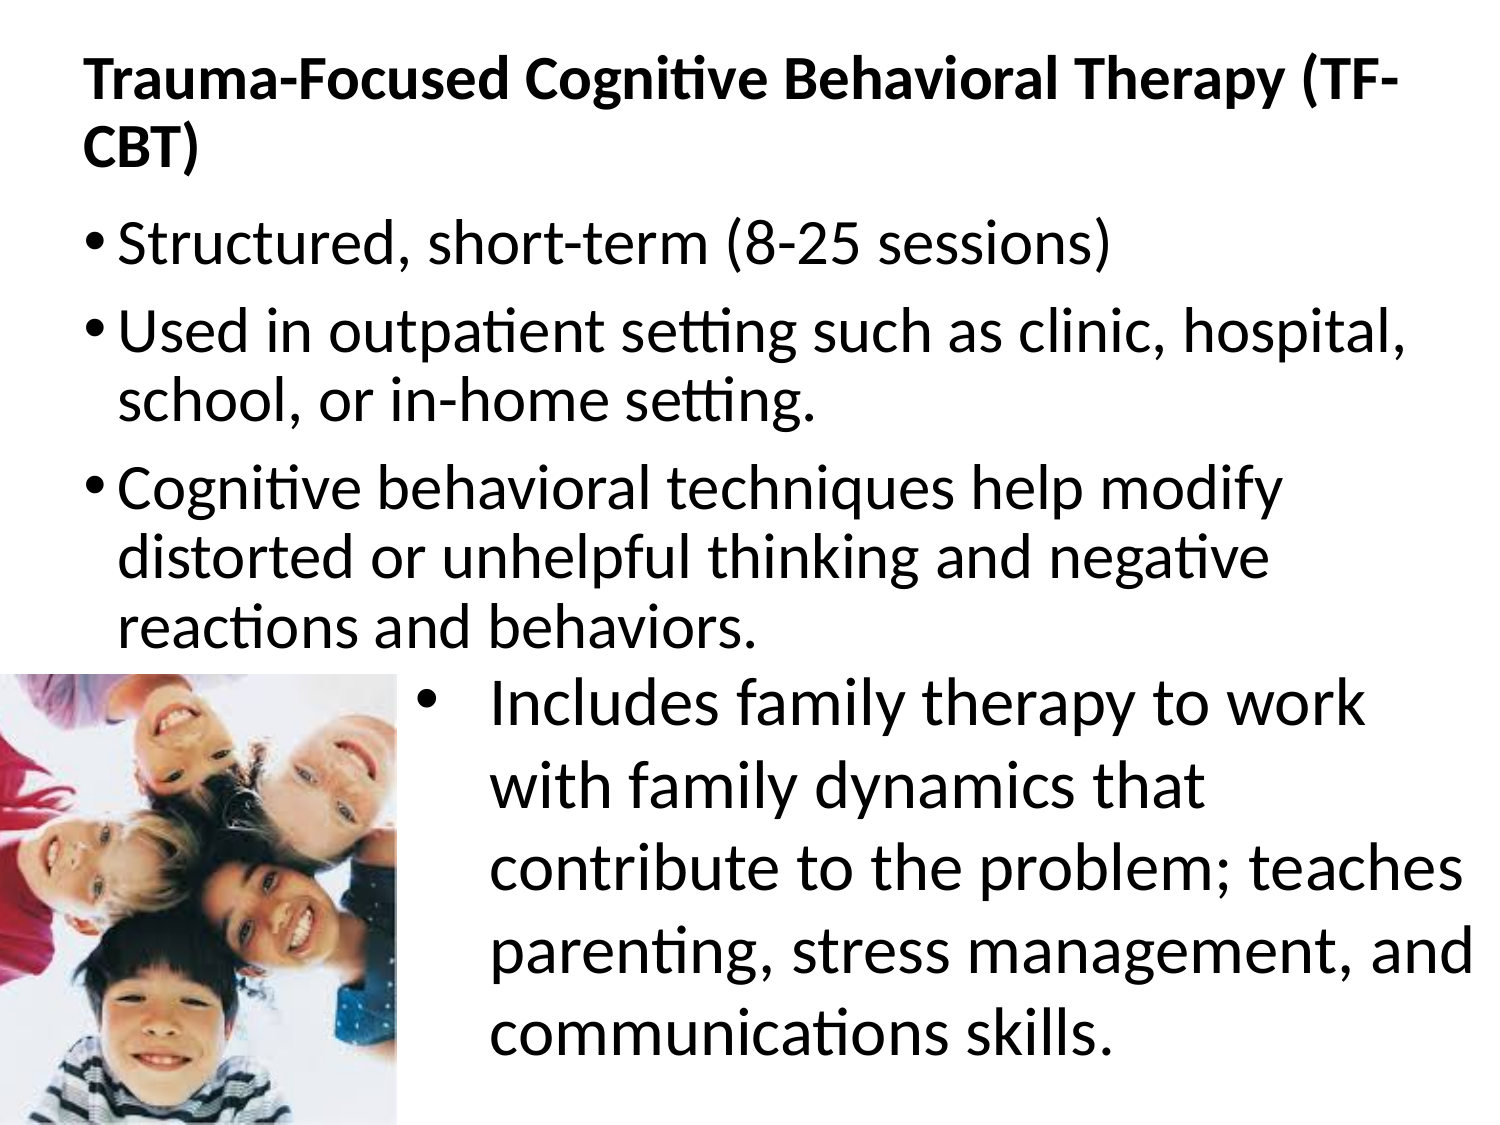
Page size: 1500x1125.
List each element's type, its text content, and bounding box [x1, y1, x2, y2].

text_box Includes family therapy to work with family dynamics that contribute to the problem; teaches parenting, stress management, and communications skills. [324, 649, 1500, 1077]
picture [0, 674, 397, 1125]
list Trauma-Focused Cognitive Behavioral Therapy (TF-CBT) Structured, short-term (8-25 sessions) Used in outpatient setting such as clinic, hospital, school, or in-home setting. Cognitive behavioral techniques help modify distorted or unhelpful thinking and negative reactions and behaviors. [68, 37, 1475, 674]
